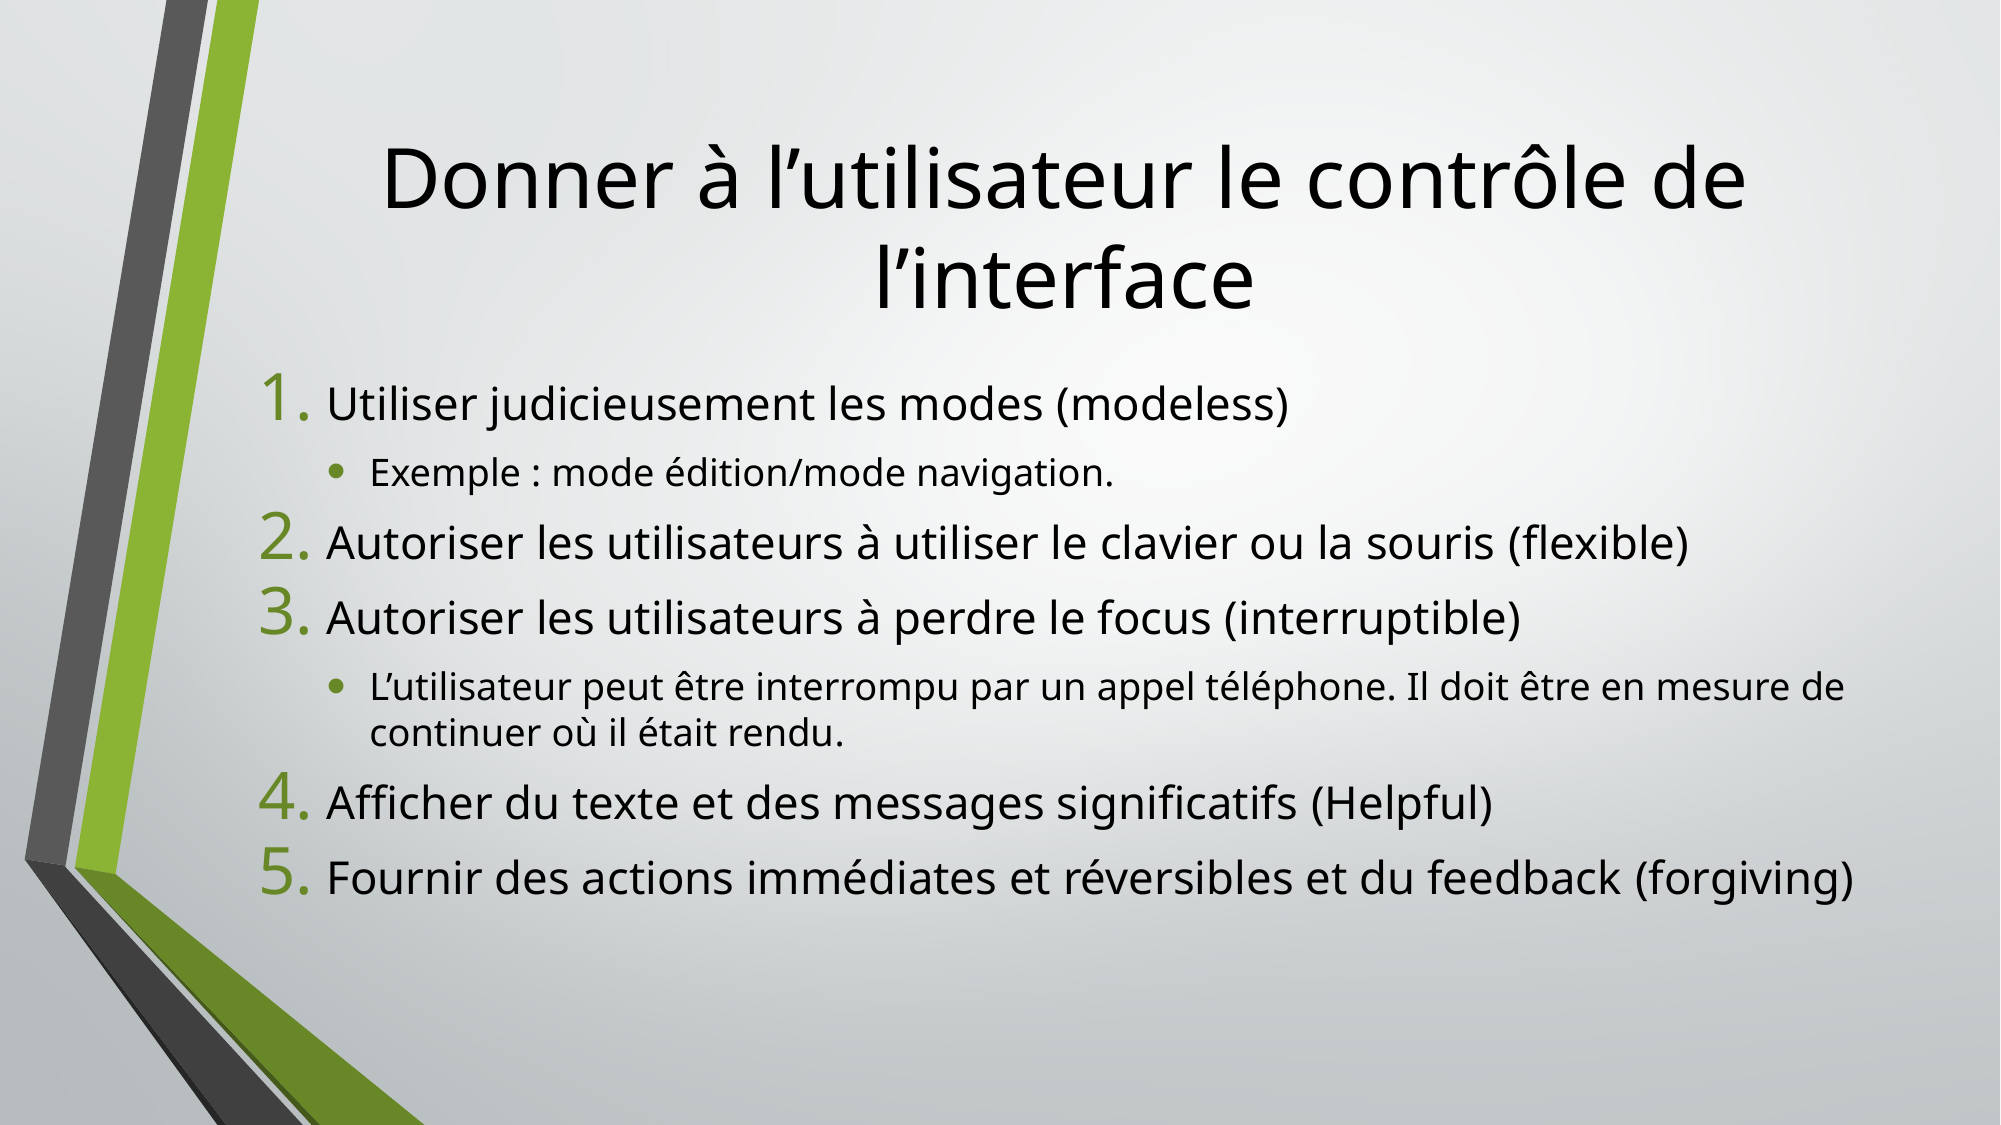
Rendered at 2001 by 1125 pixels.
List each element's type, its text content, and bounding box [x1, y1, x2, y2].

list Utiliser judicieusement les modes (modeless) Exemple : mode édition/mode navigation. Autoriser les utilisateurs à utiliser le clavier ou la souris (flexible) Autoriser les utilisateurs à perdre le focus (interruptible) L’utilisateur peut être interrompu par un appel téléphone. Il doit être en mesure de continuer où il était rendu. Afficher du texte et des messages significatifs (Helpful) Fournir des actions immédiates et réversibles et du feedback (forgiving) [243, 345, 1887, 950]
title Donner à l’utilisateur le contrôle de l’interface [243, 112, 1887, 338]
